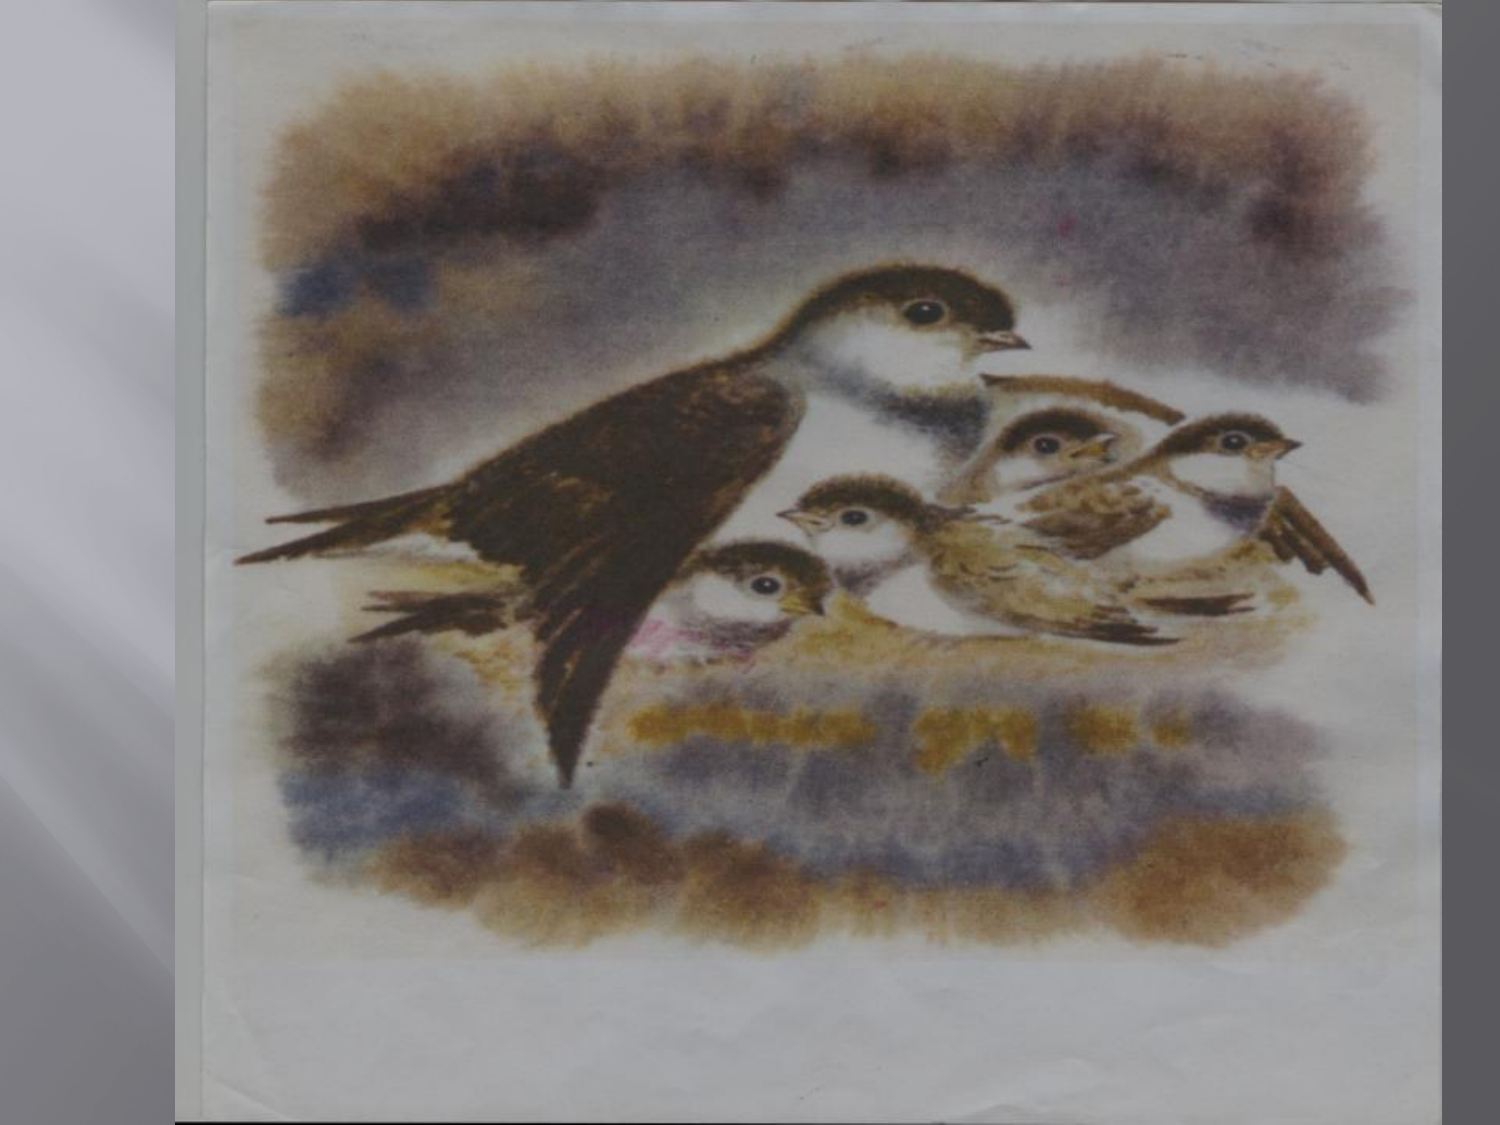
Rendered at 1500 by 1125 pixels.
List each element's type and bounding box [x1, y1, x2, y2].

picture [175, 0, 1442, 1125]
